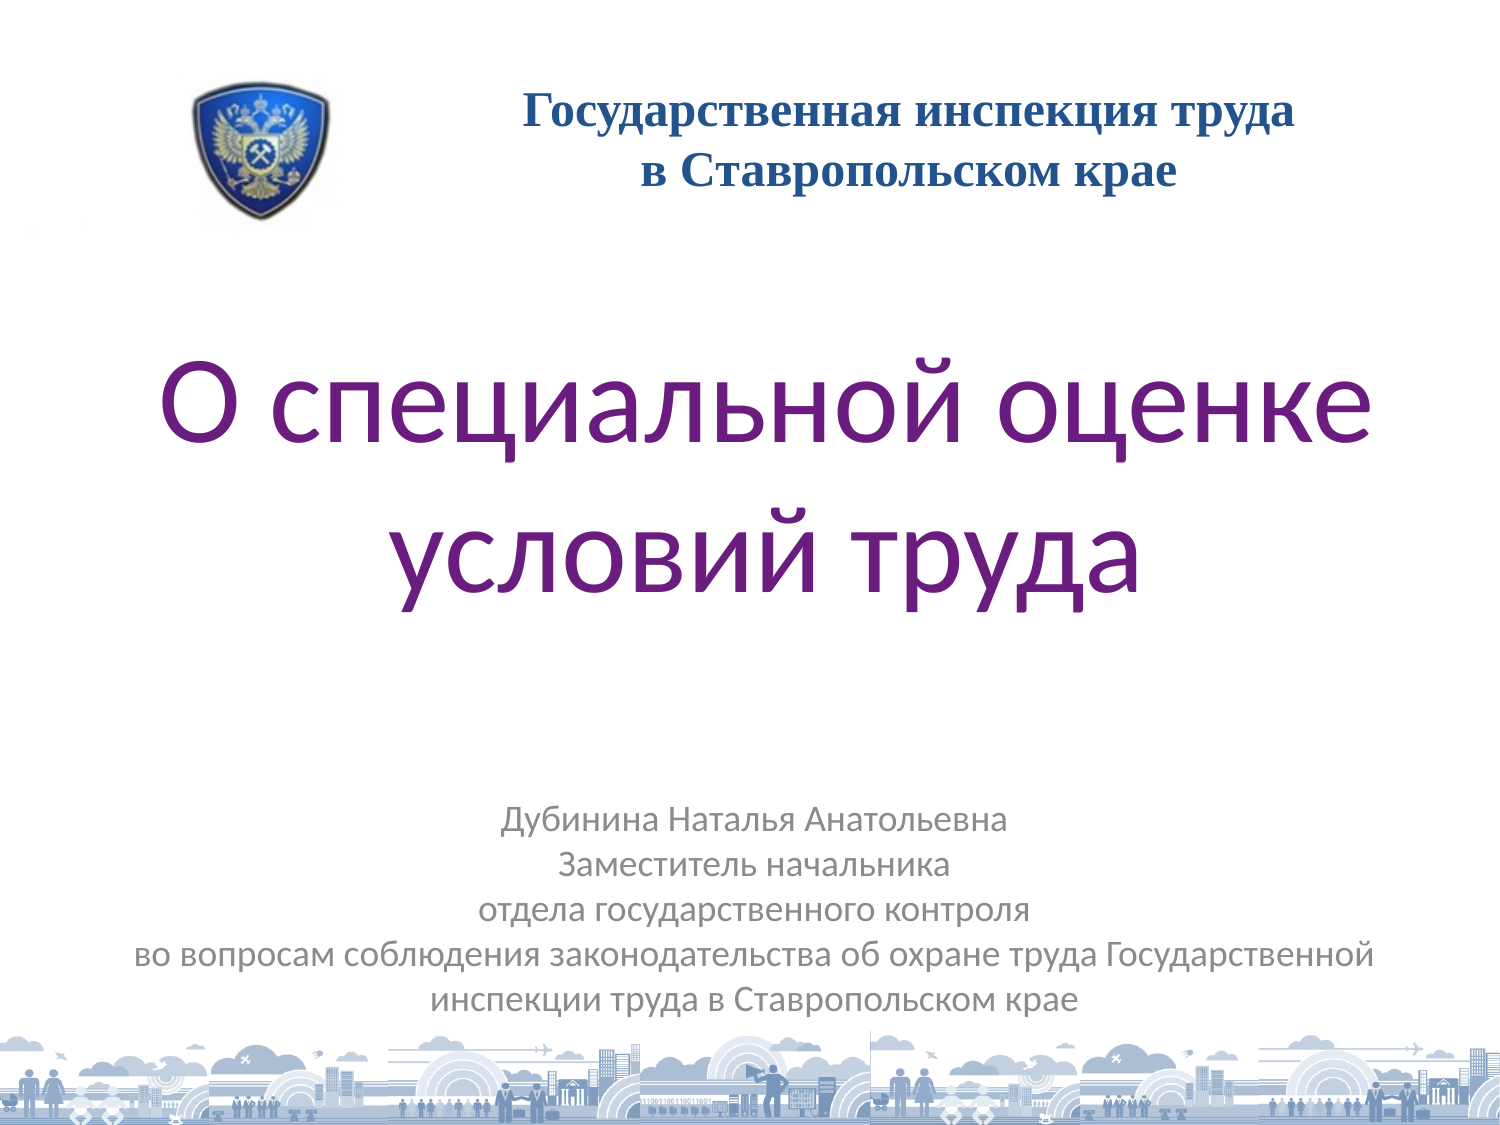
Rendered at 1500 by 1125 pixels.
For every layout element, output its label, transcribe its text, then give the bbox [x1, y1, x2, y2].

text_box Государственная инспекция труда в Ставропольском крае [501, 68, 1329, 204]
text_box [0, 1031, 1500, 1125]
title О специальной оценке условий труда [87, 267, 1447, 669]
picture [19, 73, 503, 238]
subtitle Дубинина Наталья Анатольевна Заместитель начальника отдела государственного контроля во вопросам соблюдения законодательства об охране труда Государственной инспекции труда в Ставропольском крае [69, 786, 1441, 1000]
